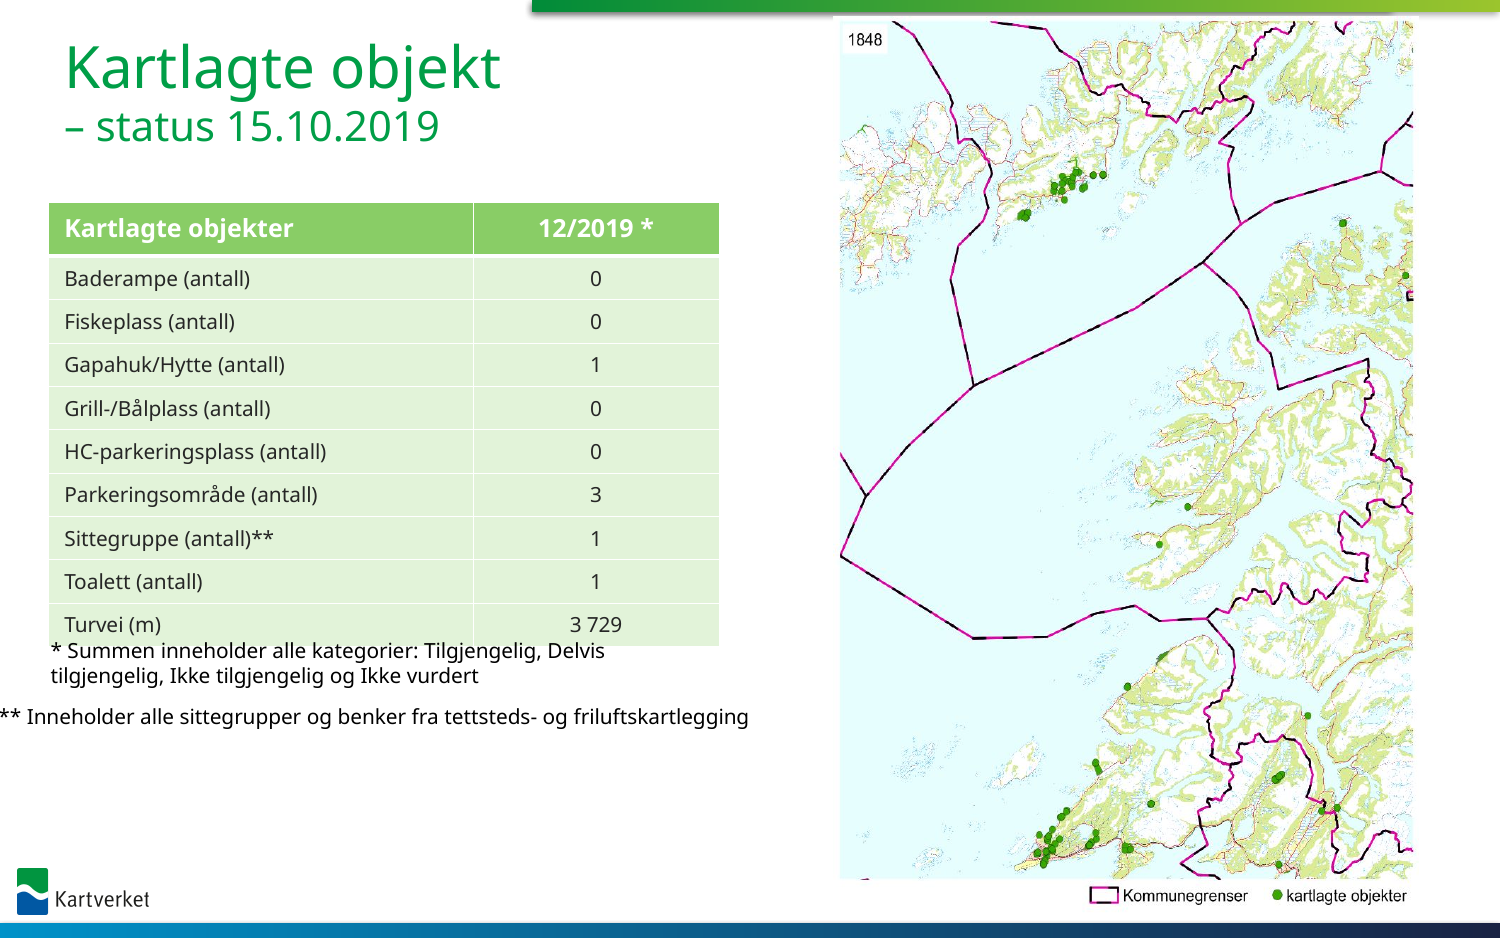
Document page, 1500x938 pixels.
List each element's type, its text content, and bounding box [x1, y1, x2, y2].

table_cell 1 [474, 517, 719, 559]
text_box * Summen inneholder alle kategorier: Tilgjengelig, Delvis tilgjengelig, Ikke tilgjengelig og Ikke vurdert [35, 630, 721, 696]
table_cell Toalett (antall) [49, 560, 473, 603]
table_cell 0 [474, 430, 719, 473]
table_cell HC-parkeringsplass (antall) [49, 430, 473, 473]
picture [833, 16, 1419, 913]
table_cell 3 [474, 474, 719, 516]
table_header Kartlagte objekter [49, 203, 473, 254]
table_cell 1 [474, 344, 719, 386]
table_header 12/2019 * [474, 203, 719, 254]
table_cell 3 729 [474, 604, 719, 630]
table_cell Turvei (m) [49, 604, 473, 630]
table_cell Gapahuk/Hytte (antall) [49, 344, 473, 386]
table_cell Baderampe (antall) [49, 258, 473, 299]
table_cell Sittegruppe (antall)** [49, 517, 473, 559]
table_cell 0 [474, 258, 719, 299]
table_cell 1 [474, 560, 719, 603]
table_cell Parkeringsområde (antall) [49, 474, 473, 516]
table_cell 0 [474, 387, 719, 429]
text_box Kartlagte objekt – status 15.10.2019 [49, 26, 828, 158]
table_cell 0 [474, 300, 719, 343]
table_cell Grill-/Bålplass (antall) [49, 387, 473, 429]
table_cell Fiskeplass (antall) [49, 300, 473, 343]
text_box ** Inneholder alle sittegrupper og benker fra tettsteds- og friluftskartlegging [0, 696, 765, 736]
text_box Kartlagte objekt – status 15.10.2019 [1424, 26, 1431, 158]
